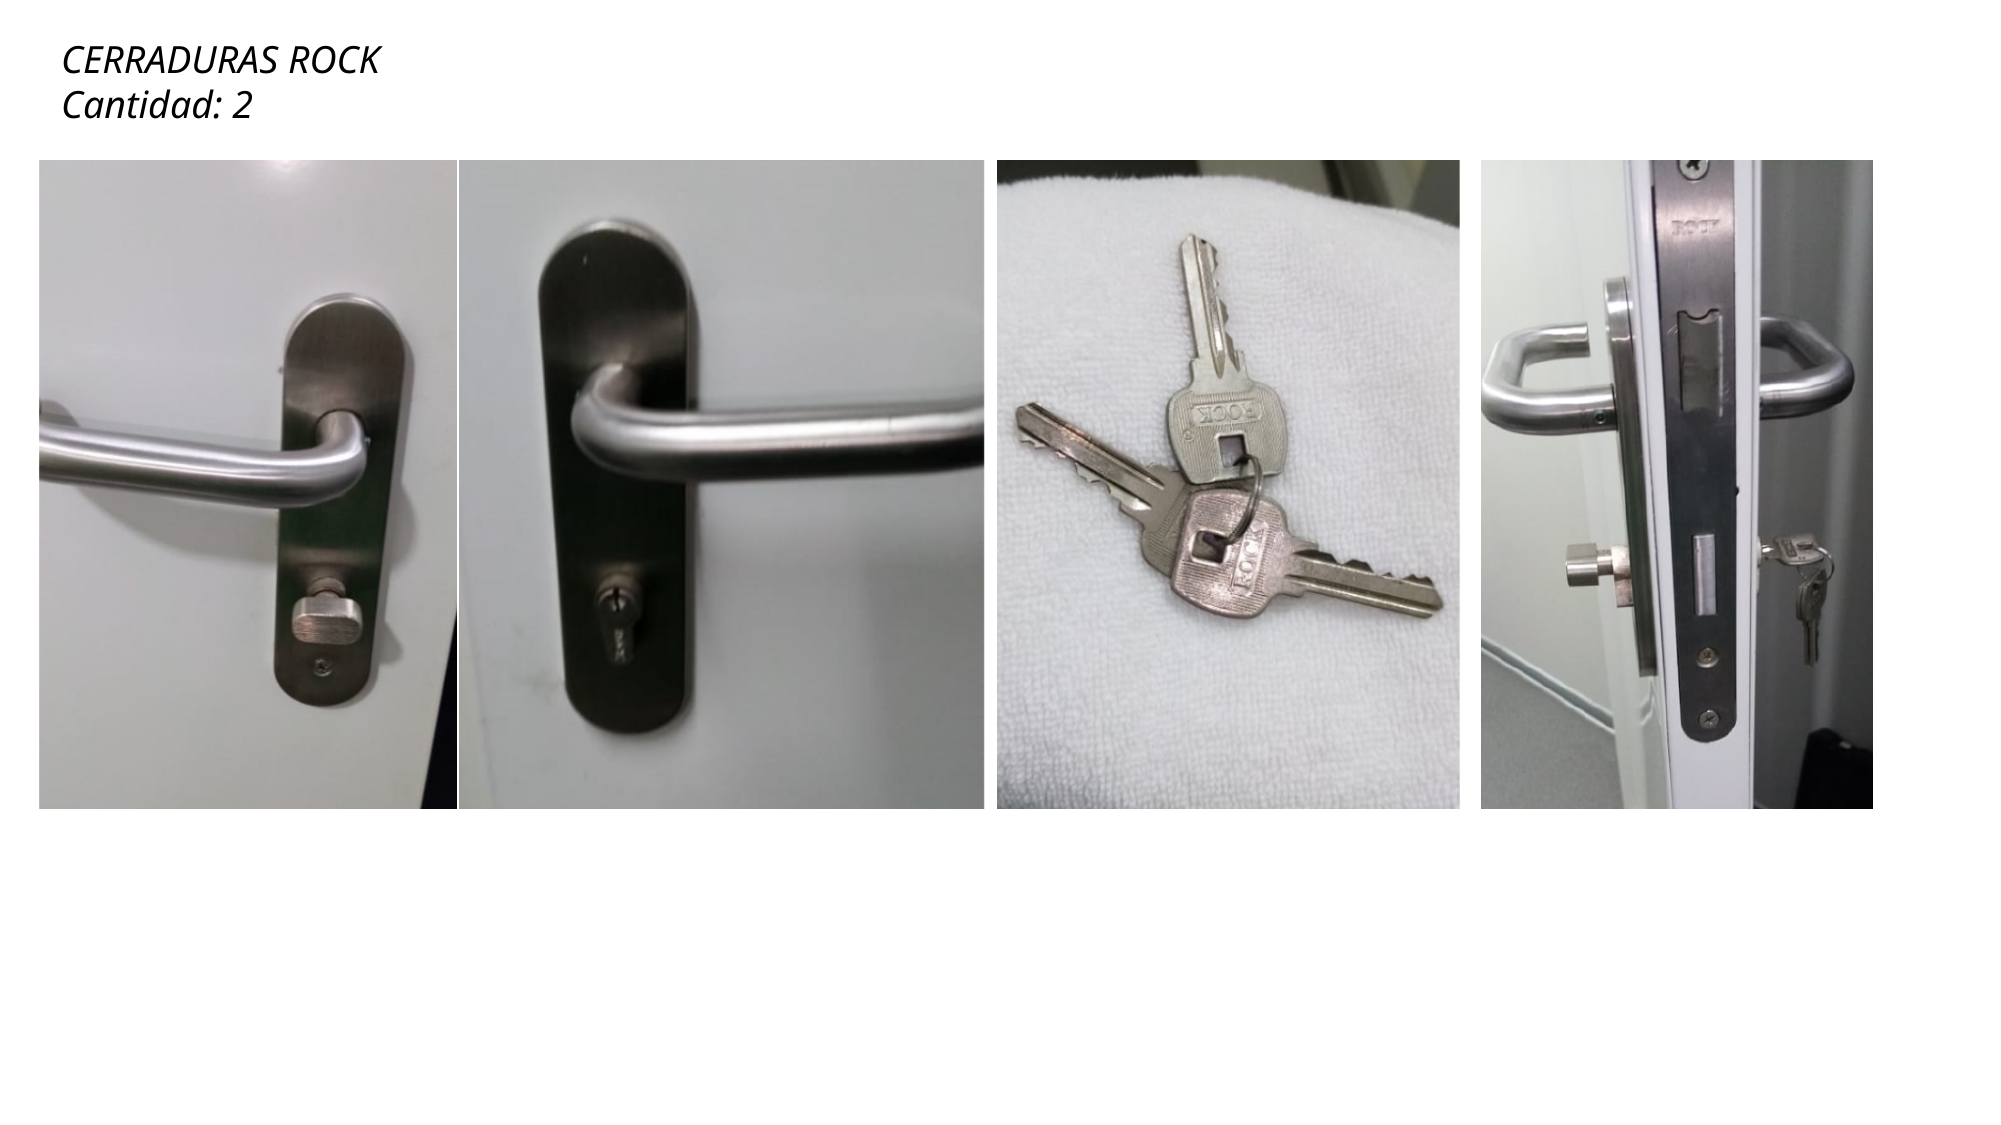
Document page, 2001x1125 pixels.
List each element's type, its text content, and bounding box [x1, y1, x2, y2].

picture [459, 160, 1464, 809]
picture [1481, 160, 1873, 809]
picture [32, 160, 457, 809]
text_box CERRADURAS ROCK Cantidad: 2 [46, 28, 395, 134]
